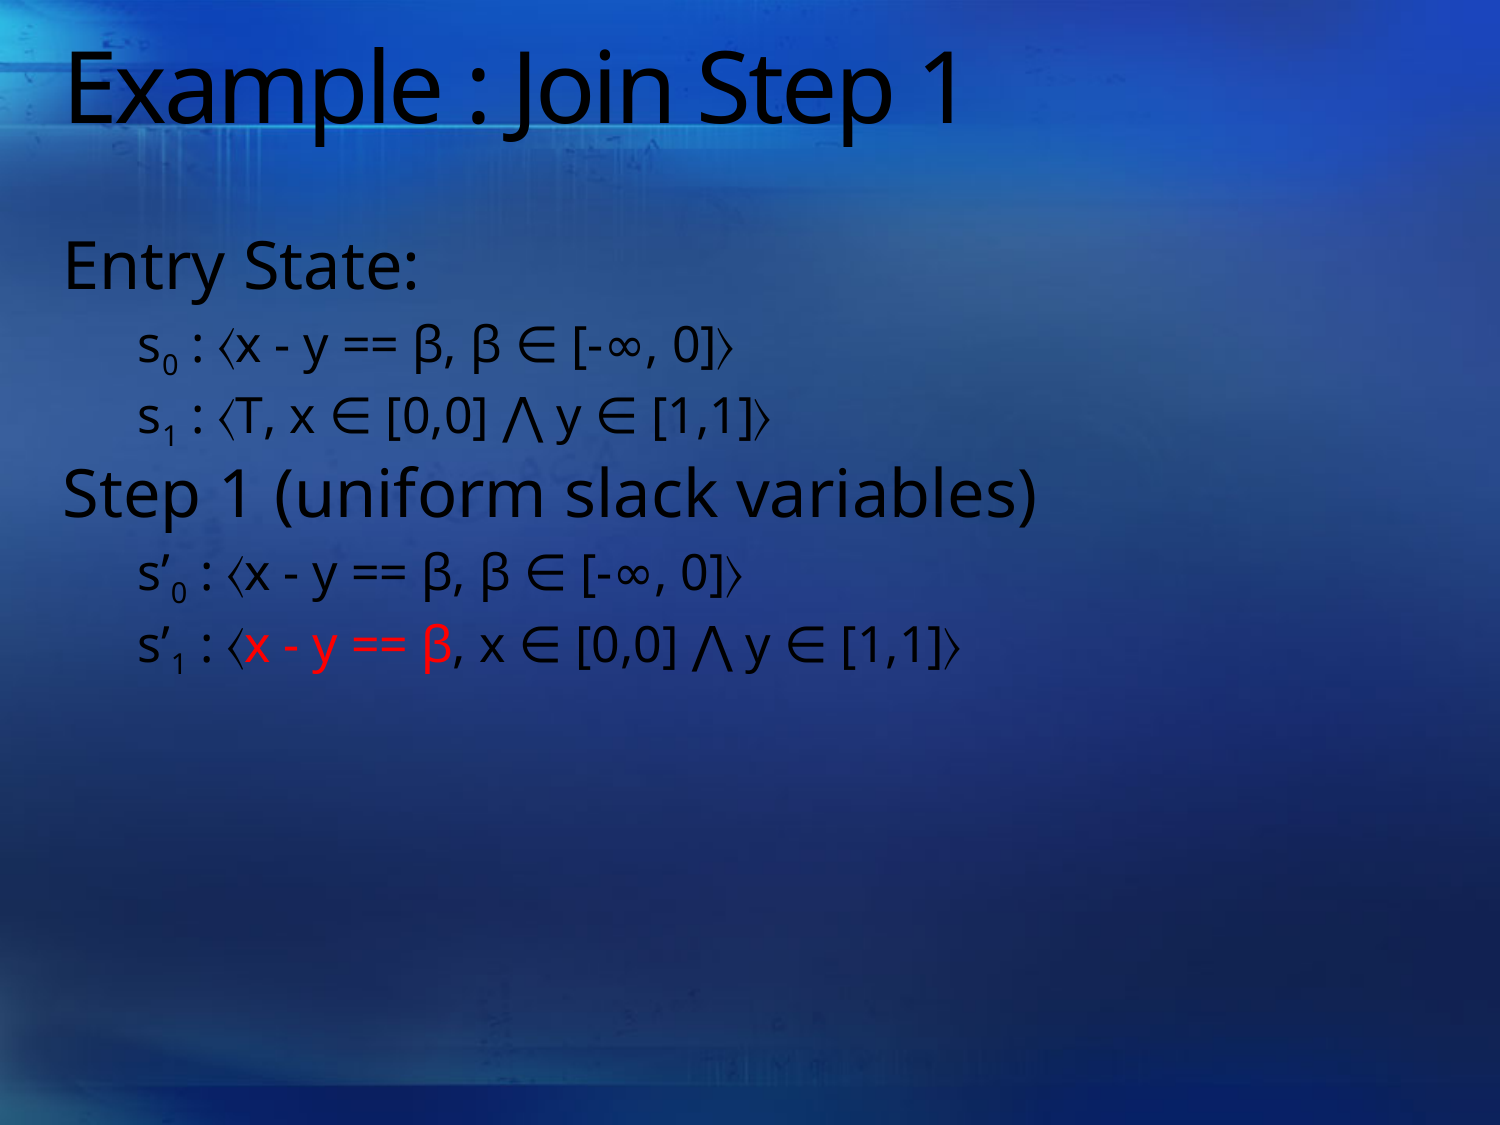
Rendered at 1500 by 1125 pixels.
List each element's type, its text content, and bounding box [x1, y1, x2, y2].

picture [0, 0, 1500, 1125]
title Example : Join Step 1 [62, 37, 1438, 147]
list Entry State: s0 : 〈x - y == β, β ∈ [-∞, 0]〉 s1 : 〈T, x ∈ [0,0] ⋀ y ∈ [1,1]〉 Step 1 (uniform slack variables) s’0 : 〈x - y == β, β ∈ [-∞, 0]〉 s’1 : 〈x - y == β, x ∈ [0,0] ⋀ y ∈ [1,1]〉 [62, 231, 1438, 595]
